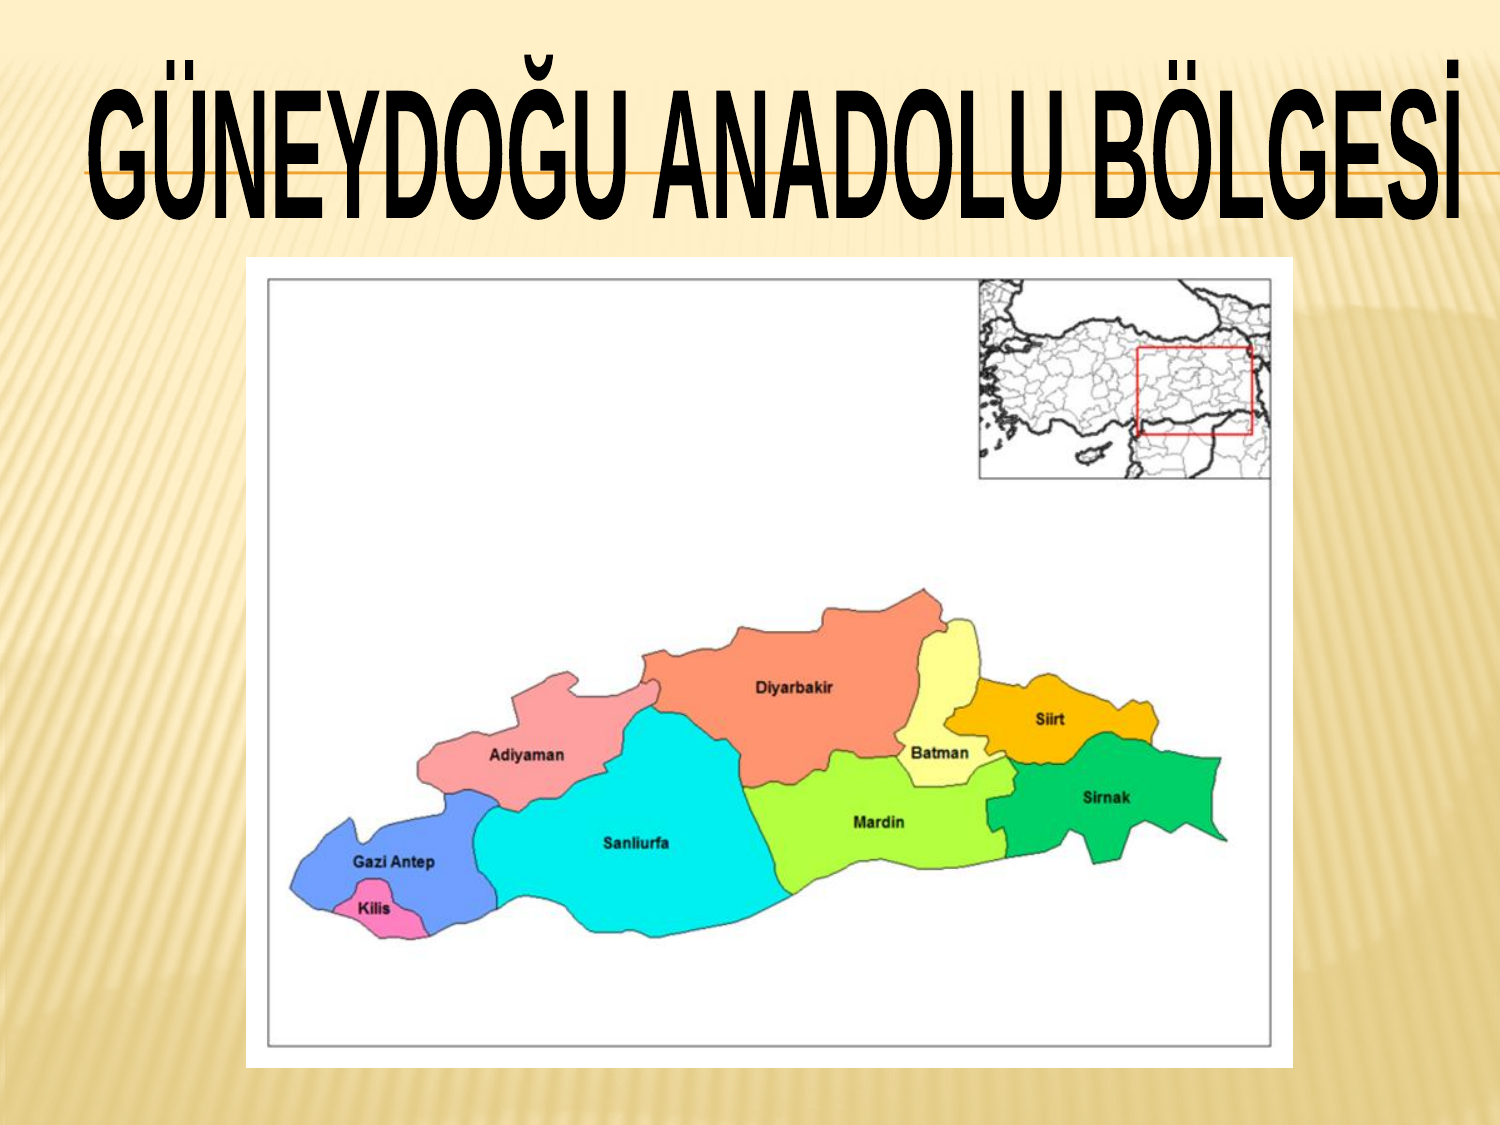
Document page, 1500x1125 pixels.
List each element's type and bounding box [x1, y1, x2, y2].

text_box [596, 160, 808, 255]
picture [245, 257, 1293, 1068]
